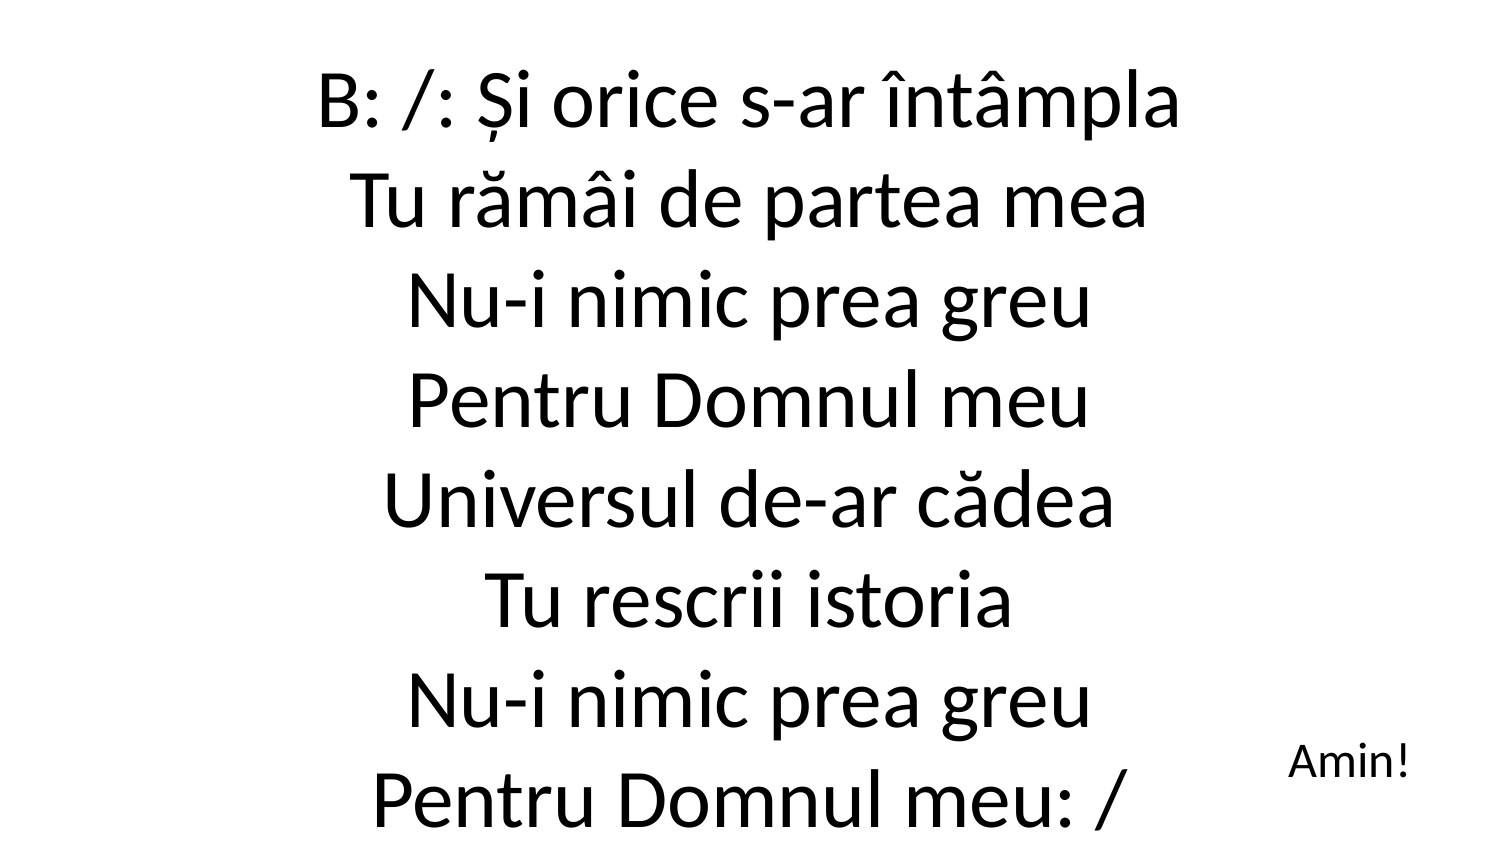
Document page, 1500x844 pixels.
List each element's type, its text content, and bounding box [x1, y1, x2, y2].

text_box B: /: Și orice s-ar întâmpla Tu rămâi de partea mea Nu-i nimic prea greu Pentru Domnul meu Universul de-ar cădea Tu rescrii istoria Nu-i nimic prea greu Pentru Domnul meu: / [301, 0, 1199, 844]
text_box Amin! [1273, 674, 1427, 795]
